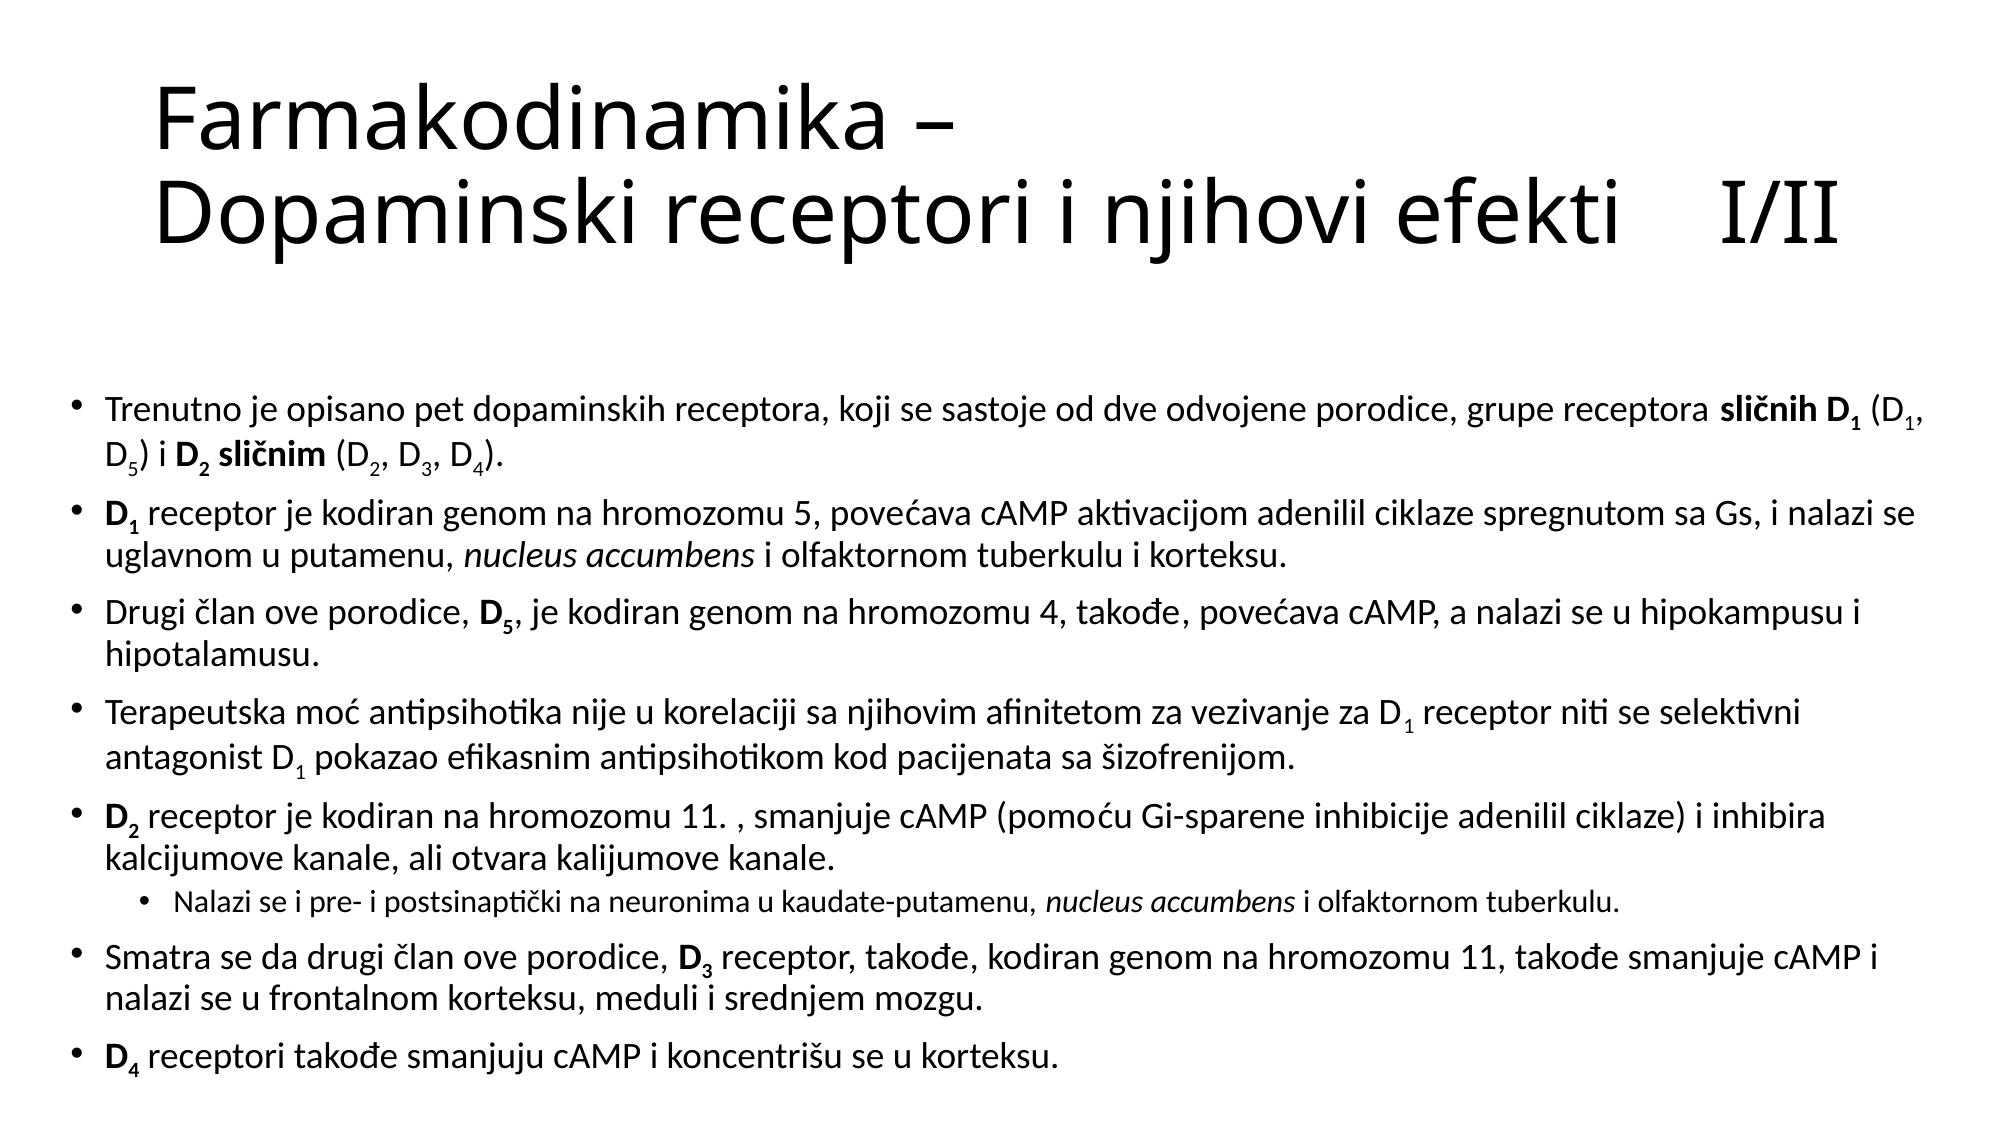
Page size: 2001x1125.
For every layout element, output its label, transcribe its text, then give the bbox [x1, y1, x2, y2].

list Trenutno je opisano pet dopaminskih receptora, koji se sastoje od dve odvojene porodice, grupe receptora sličnih D1 (D1, D5) i D2 sličnim (D2, D3, D4). D1 receptor je kodiran genom na hromozomu 5, povećava cAMP aktivacijom adenilil ciklaze spregnutom sa Gs, i nalazi se uglavnom u putamenu, nucleus accumbens i olfaktornom tuberkulu i korteksu. Drugi član ove porodice, D5, je kodiran genom na hromozomu 4, takođe, povećava cAMP, a nalazi se u hipokampusu i hipotalamusu. Terapeutska moć antipsihotika nije u korelaciji sa njihovim afinitetom za vezivanje za D1 receptor niti se selektivni antagonist D1 pokazao efikasnim antipsihotikom kod pacijenata sa šizofrenijom. D2 receptor je kodiran na hromozomu 11. , smanjuje cAMP (pomoću Gi-sparene inhibicije adenilil ciklaze) i inhibira kalcijumove kanale, ali otvara kalijumove kanale. Nalazi se i pre- i postsinaptički na neuronima u kaudate-putamenu, nucleus accumbens i olfaktornom tuberkulu. Smatra se da drugi član ove porodice, D3 receptor, takođe, kodiran genom na hromozomu 11, takođe smanjuje cAMP i nalazi se u frontalnom korteksu, meduli i srednjem mozgu. D4 receptori takođe smanjuju cAMP i koncentrišu se u korteksu. [55, 376, 1945, 1091]
title Farmakodinamika – Dopaminski receptori i njihovi efekti I/II [137, 59, 1863, 278]
